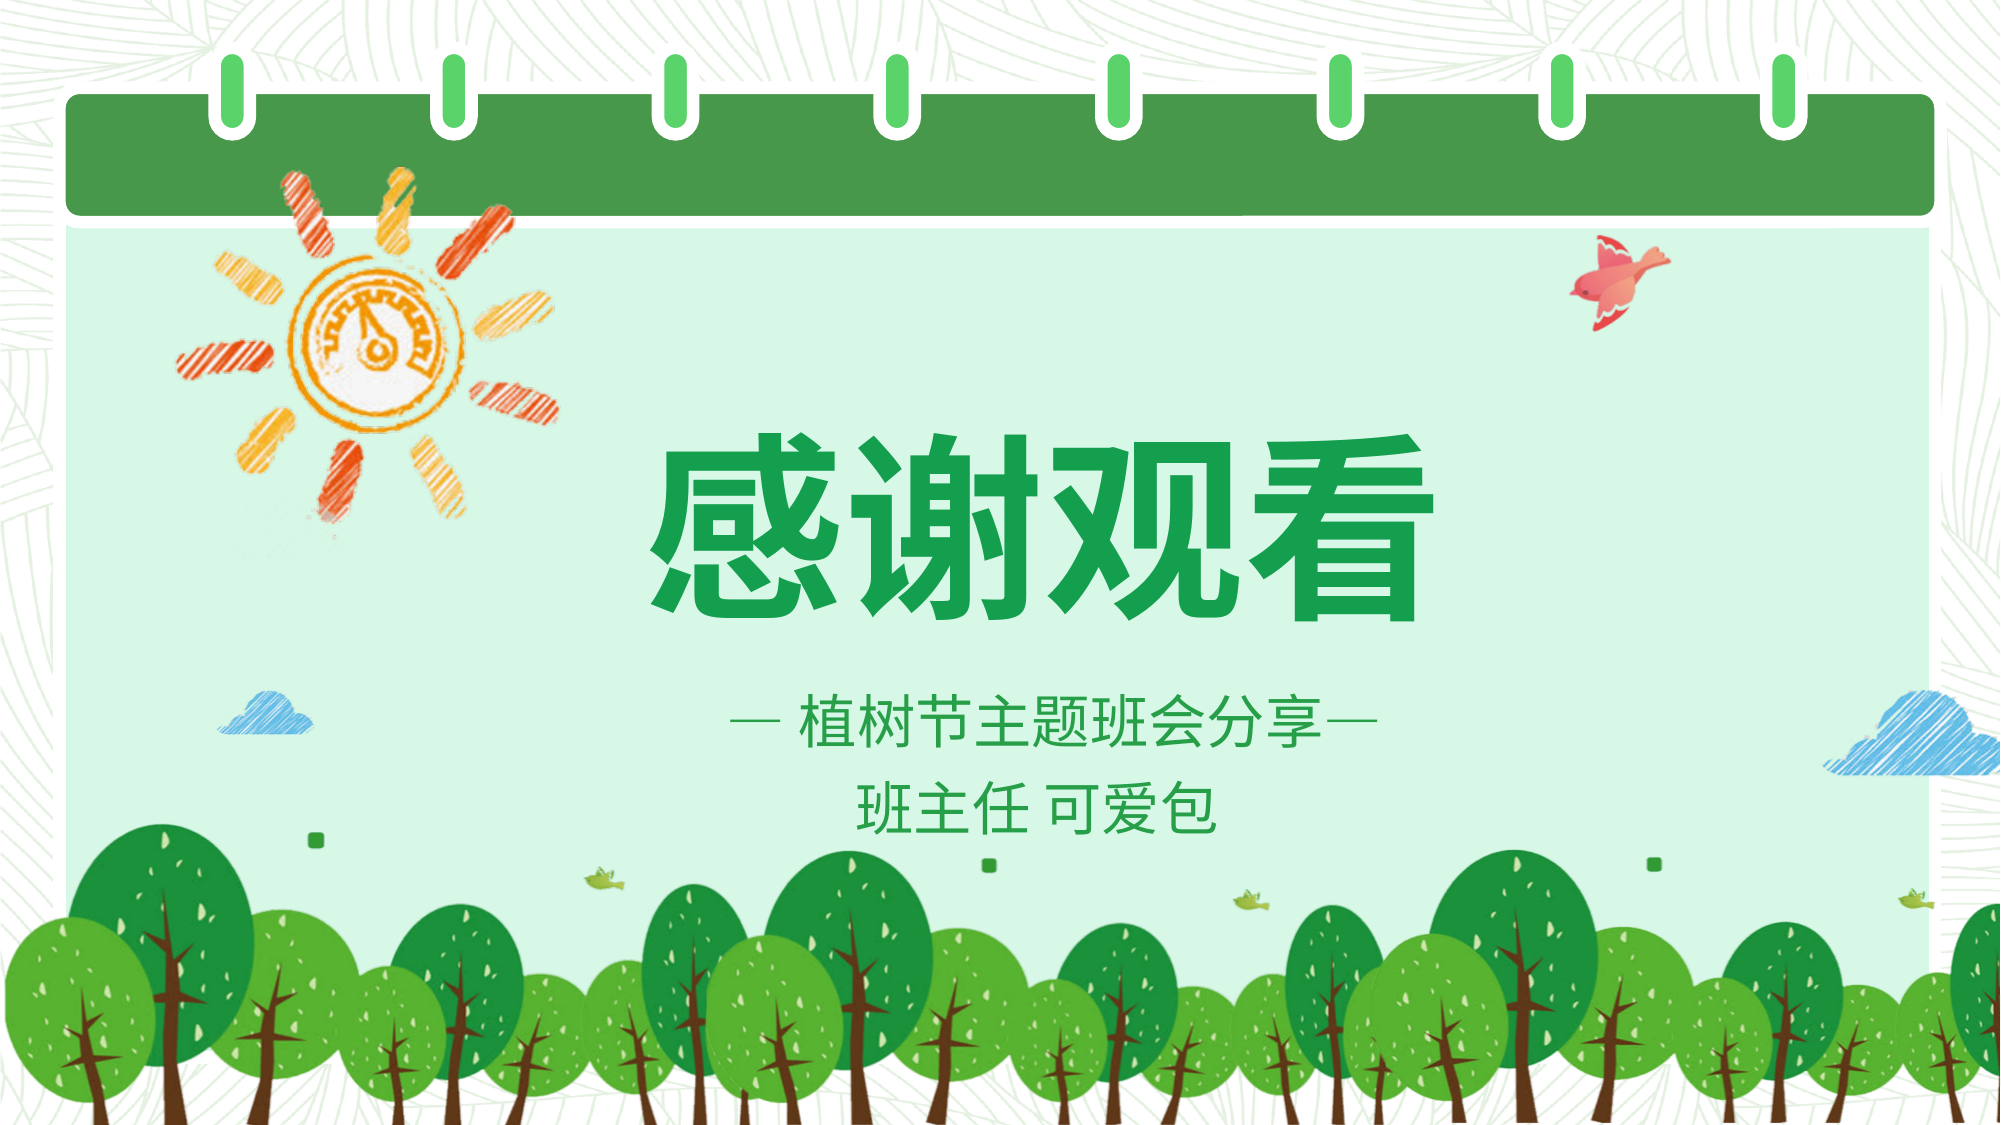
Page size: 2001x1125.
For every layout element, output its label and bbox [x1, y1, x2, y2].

text_box [59, 47, 1941, 834]
picture [0, 0, 2001, 1125]
